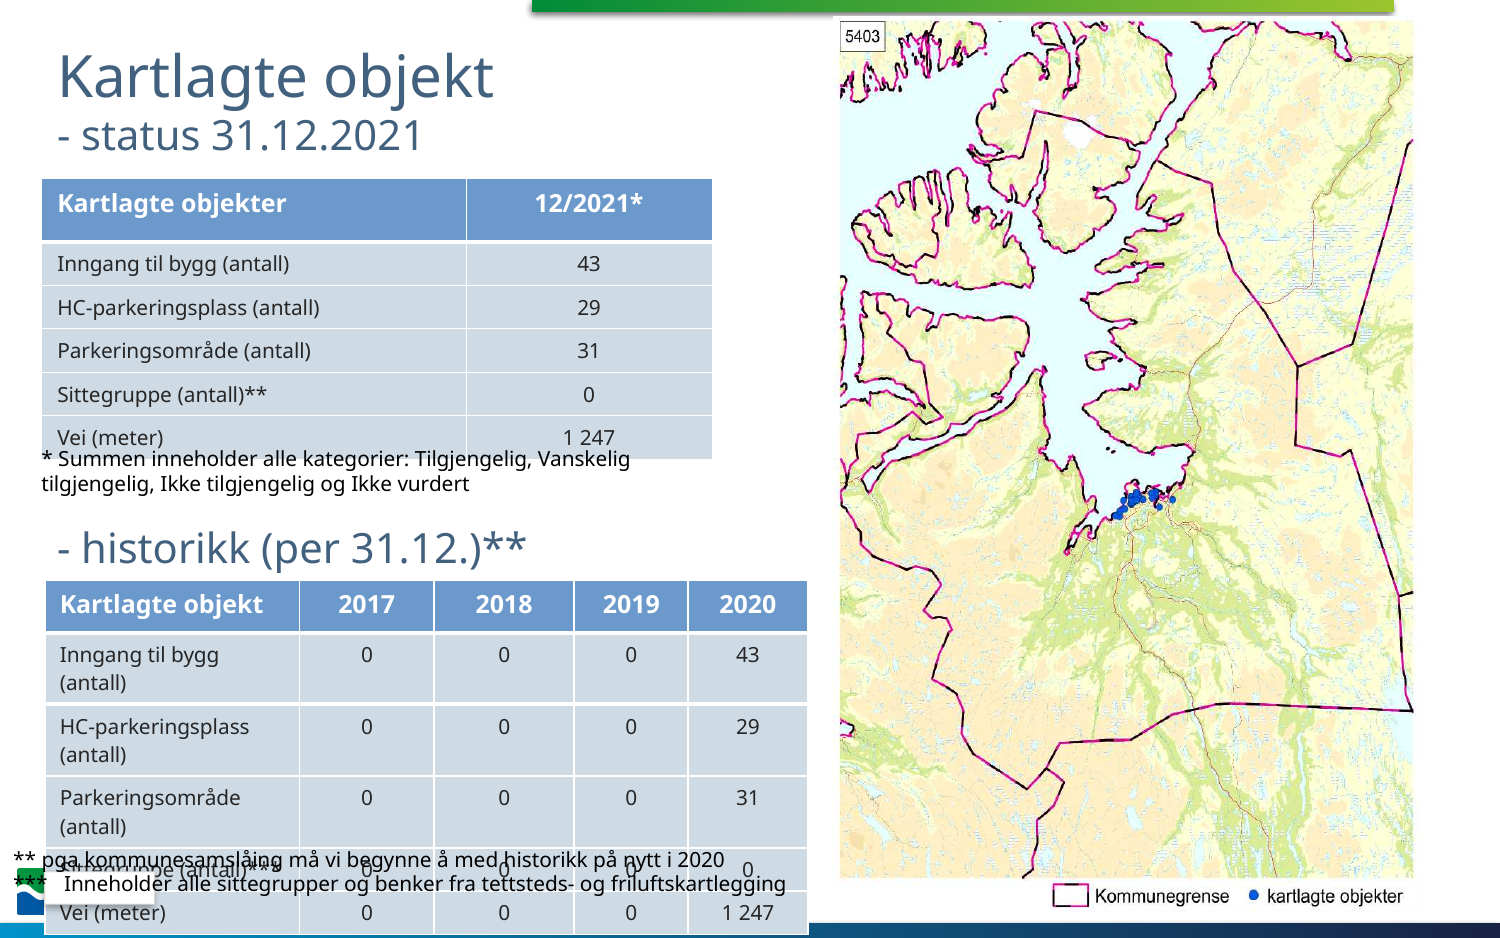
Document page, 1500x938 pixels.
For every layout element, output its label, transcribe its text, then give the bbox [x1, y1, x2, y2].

table_header 2017 [300, 581, 433, 631]
table_cell 0 [575, 706, 687, 775]
table_cell Sittegruppe (antall)** [42, 373, 466, 415]
table_cell 43 [467, 244, 712, 285]
table_cell 0 [575, 635, 687, 702]
table_cell 0 [575, 777, 687, 838]
text_box - historikk (per 31.12.)** [42, 496, 828, 580]
table_header 2018 [435, 581, 573, 631]
table_cell 0 [435, 635, 573, 702]
table_cell 0 [435, 904, 573, 934]
table_cell 31 [689, 777, 807, 847]
table_cell 1 247 [467, 416, 712, 459]
table_cell 31 [467, 329, 712, 372]
table_cell 29 [689, 706, 807, 775]
table_cell 0 [300, 635, 433, 702]
table_cell 0 [575, 904, 687, 934]
table_cell 29 [467, 286, 712, 328]
table_cell Vei (meter) [42, 416, 466, 438]
table_cell 0 [300, 706, 433, 775]
table_cell HC-parkeringsplass (antall) [42, 286, 466, 328]
table_cell HC-parkeringsplass (antall) [46, 706, 299, 775]
table_cell Parkeringsområde (antall) [46, 777, 299, 838]
text_box Kartlagte objekt - status 31.12.2021 [42, 24, 828, 167]
table_cell 0 [802, 849, 807, 890]
table_header 2020 [689, 581, 807, 631]
table_header Kartlagte objekt [46, 581, 299, 631]
text_box * Summen inneholder alle kategorier: Tilgjengelig, Vanskelig tilgjengelig, Ikke tilgjengelig og Ikke vurdert [26, 438, 711, 504]
table_cell Vei (meter) [46, 904, 299, 934]
table_cell 0 [435, 706, 573, 775]
table_cell 0 [300, 904, 433, 934]
table_cell 0 [300, 777, 433, 838]
table_cell Parkeringsområde (antall) [42, 329, 466, 372]
table_header 2019 [575, 581, 687, 631]
table_header 12/2021* [467, 179, 712, 240]
picture [833, 16, 1419, 913]
table_header Kartlagte objekter [42, 179, 466, 240]
table_cell 0 [467, 373, 712, 415]
text_box ** pga kommunesamslåing må vi begynne å med historikk på nytt i 2020 *** Inneholder alle sittegrupper og benker fra tettsteds- og friluftskartlegging [0, 838, 802, 904]
table_cell 0 [435, 777, 573, 838]
table_cell Inngang til bygg (antall) [46, 635, 299, 702]
table_cell 1 247 [689, 892, 807, 934]
table_cell Inngang til bygg (antall) [42, 244, 466, 285]
table_cell 43 [689, 635, 807, 702]
